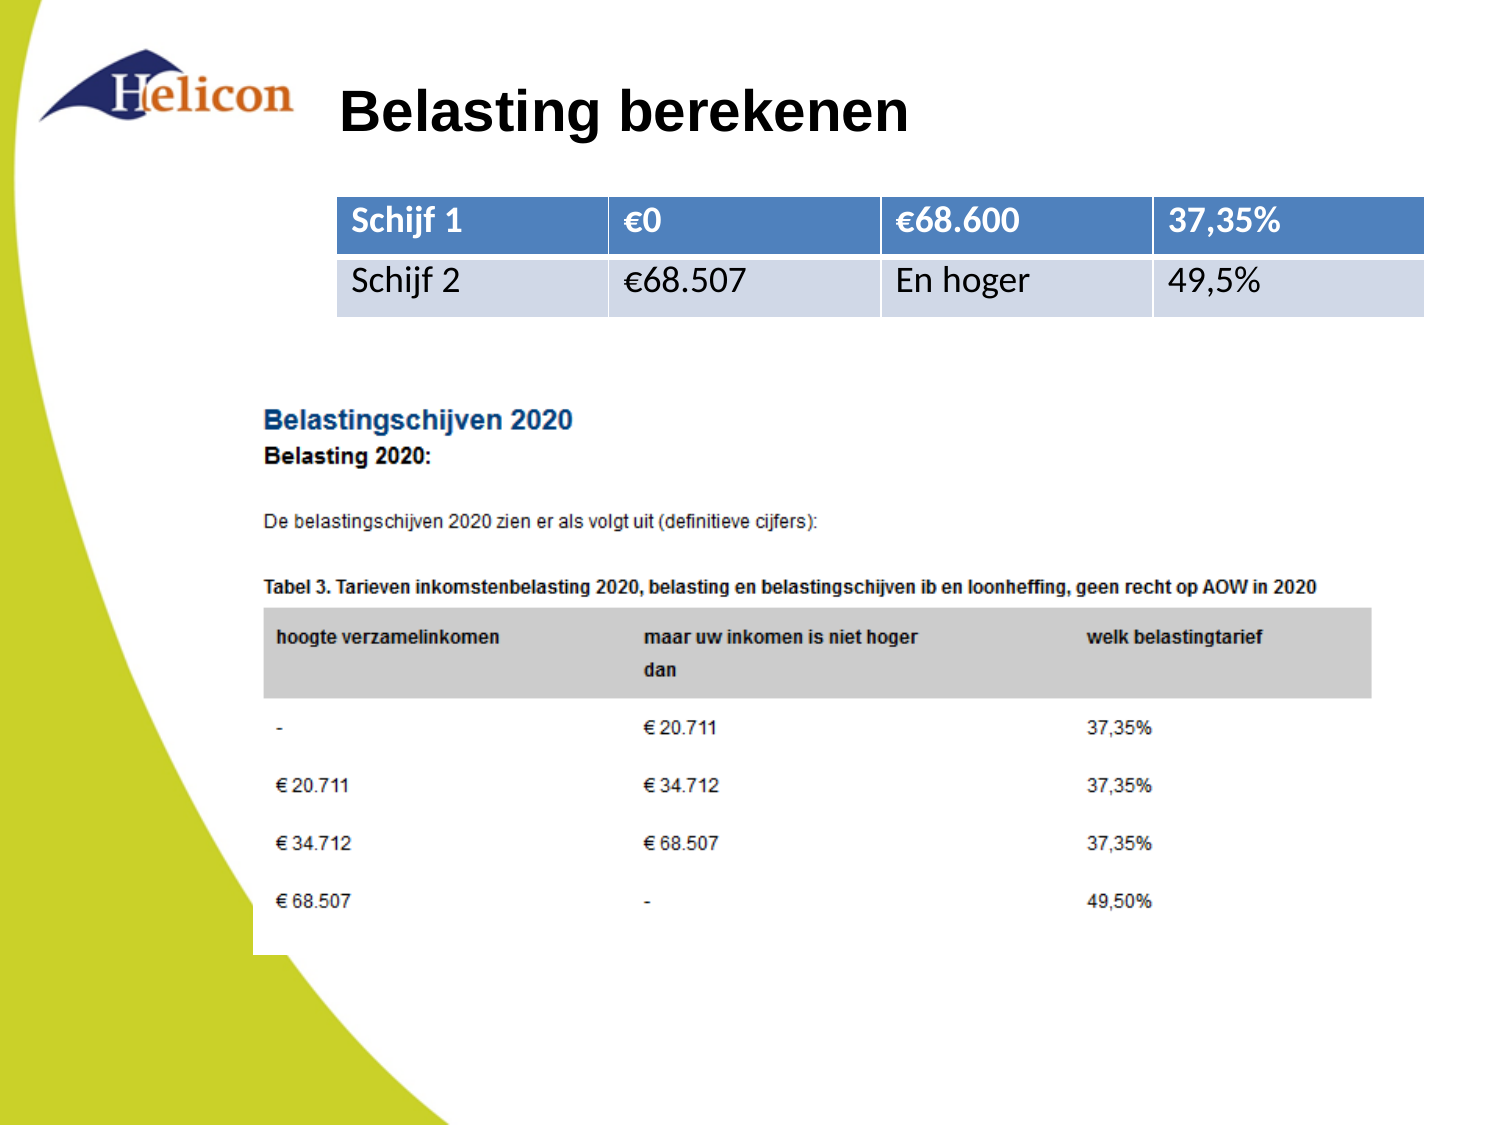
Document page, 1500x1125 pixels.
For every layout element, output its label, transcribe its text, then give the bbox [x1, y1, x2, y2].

table_header 37,35% [1154, 197, 1424, 254]
table_cell En hoger [882, 260, 1152, 317]
table_cell €68.507 [609, 260, 880, 317]
table_cell 49,5% [1154, 260, 1424, 317]
table_header €68.600 [882, 197, 1152, 254]
title Belasting berekenen [324, 54, 1415, 161]
table_header Schijf 1 [337, 197, 608, 254]
table_cell Schijf 2 [337, 260, 608, 317]
table_header €0 [609, 197, 880, 254]
picture [0, 0, 1500, 1125]
